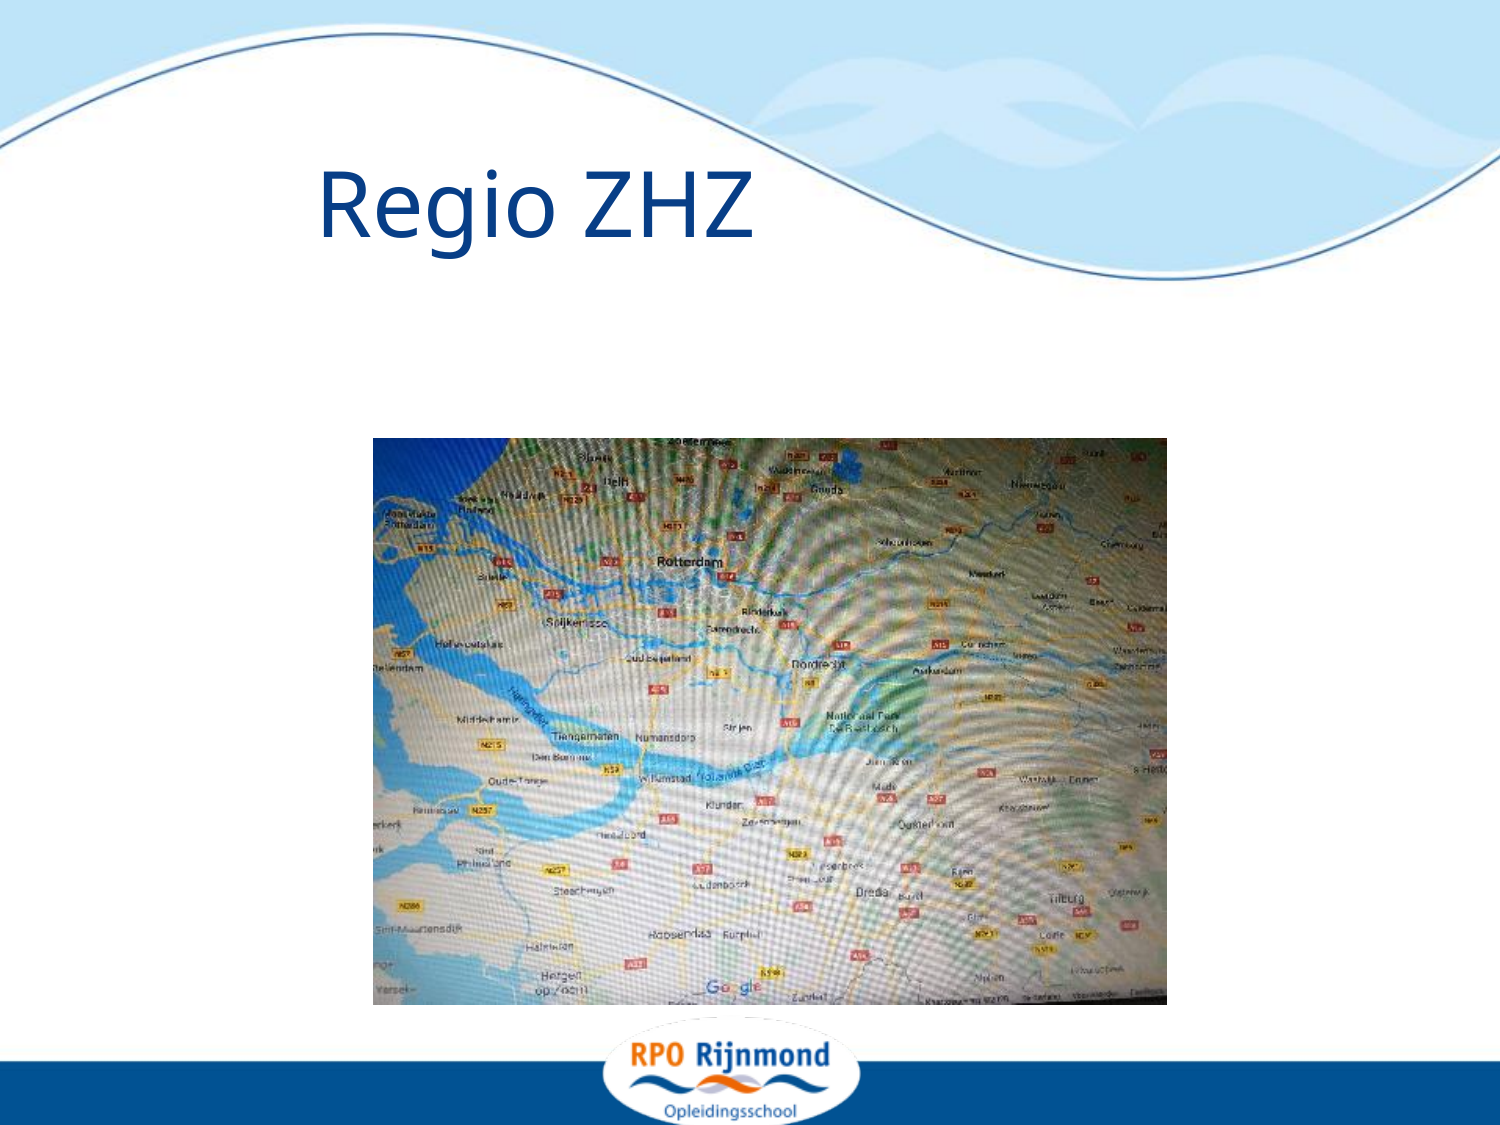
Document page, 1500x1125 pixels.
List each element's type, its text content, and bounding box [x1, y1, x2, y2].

title Regio ZHZ [75, 55, 997, 347]
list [372, 438, 1167, 1006]
picture [0, 0, 1500, 1125]
